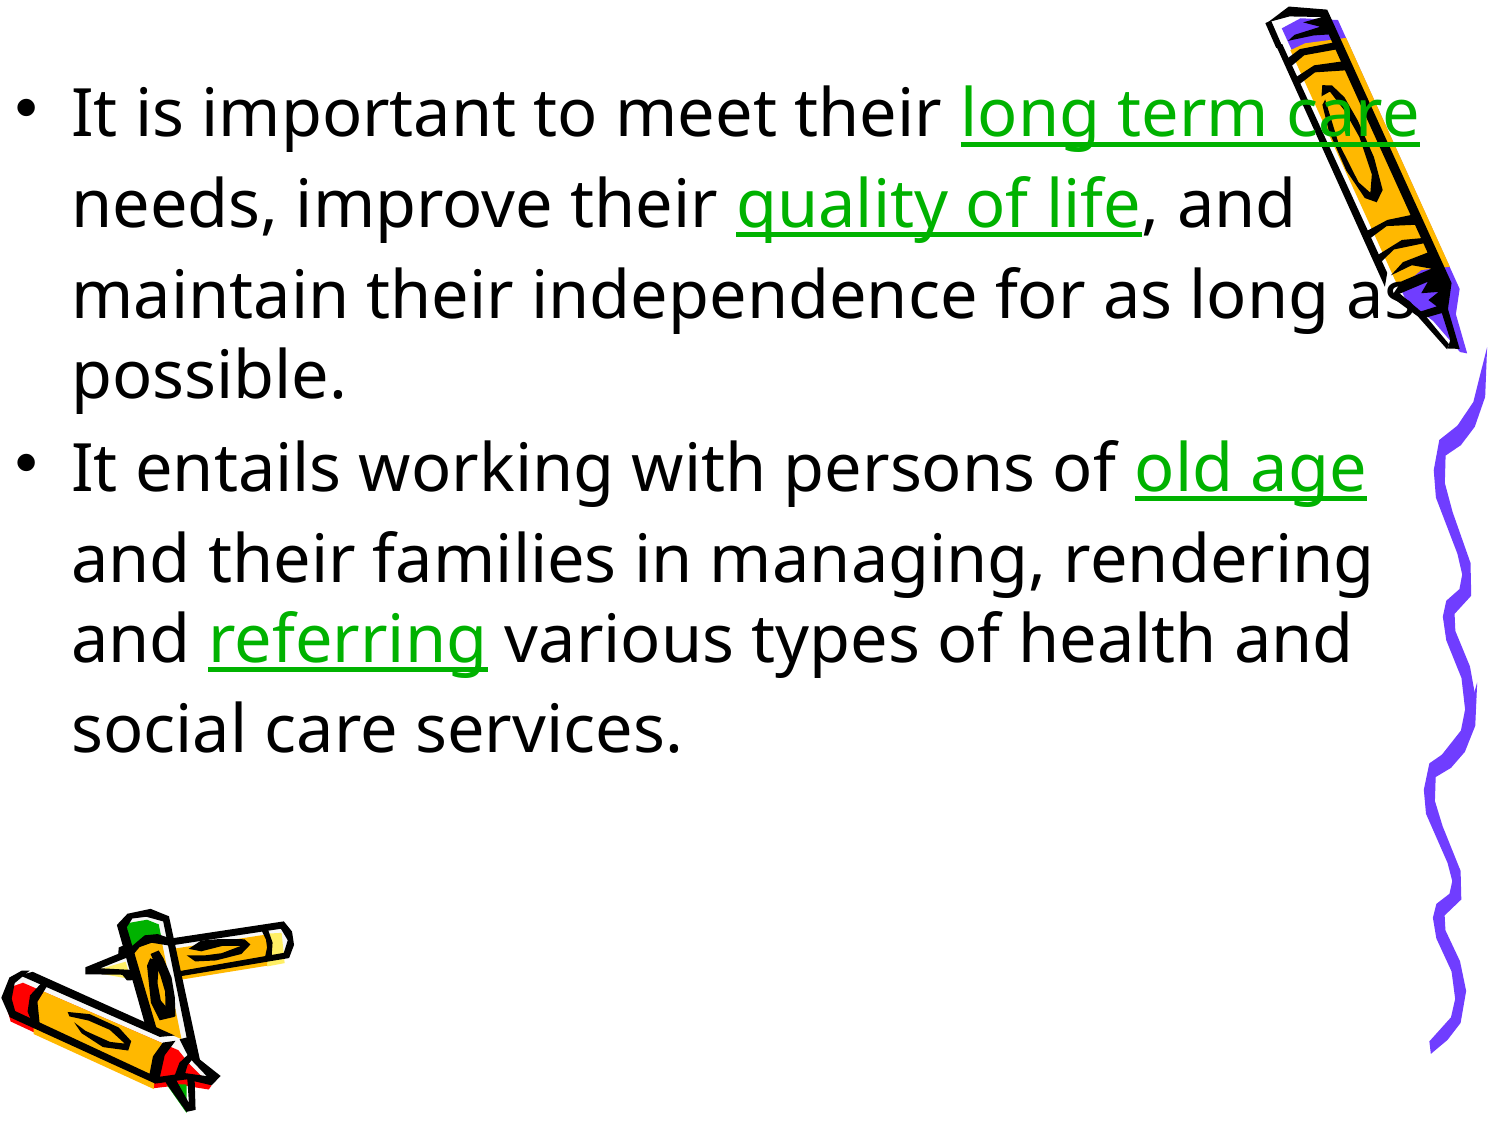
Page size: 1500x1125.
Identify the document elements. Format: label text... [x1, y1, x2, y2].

list It is important to meet their long term care needs, improve their quality of life, and maintain their independence for as long as possible. It entails working with persons of old age and their families in managing, rendering and referring various types of health and social care services. [0, 62, 1451, 1063]
